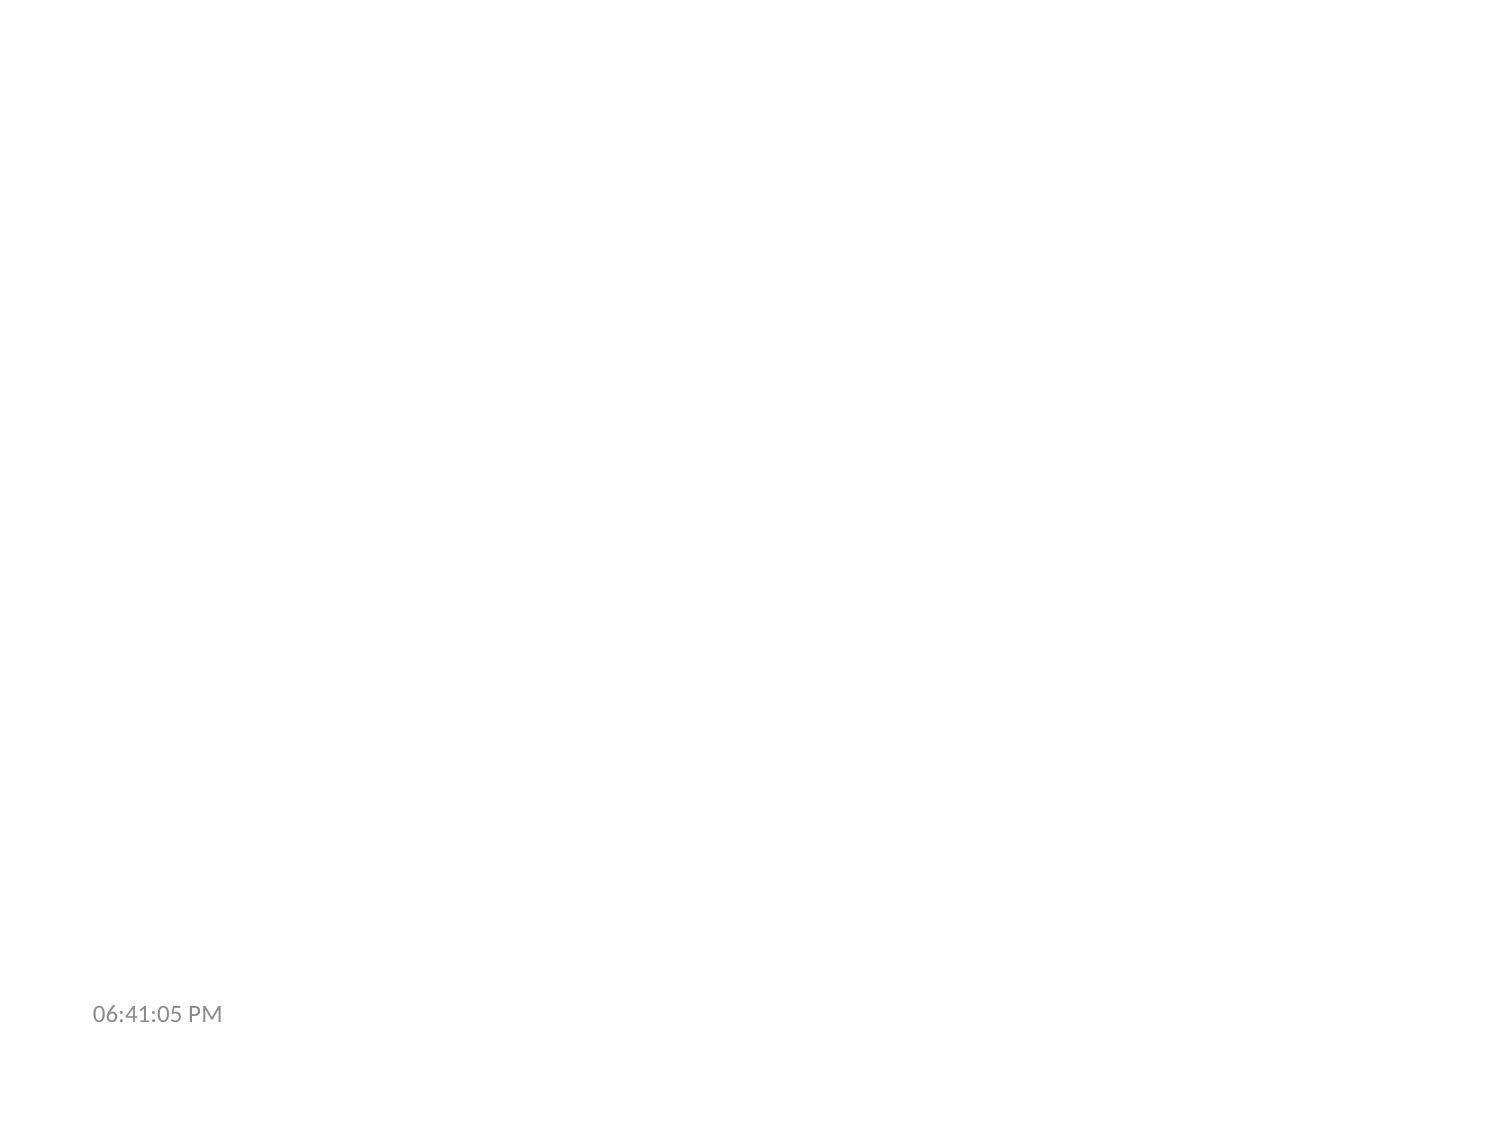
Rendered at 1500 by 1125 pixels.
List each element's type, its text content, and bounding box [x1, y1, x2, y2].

text_box 3:35:09 PM [77, 982, 428, 1043]
